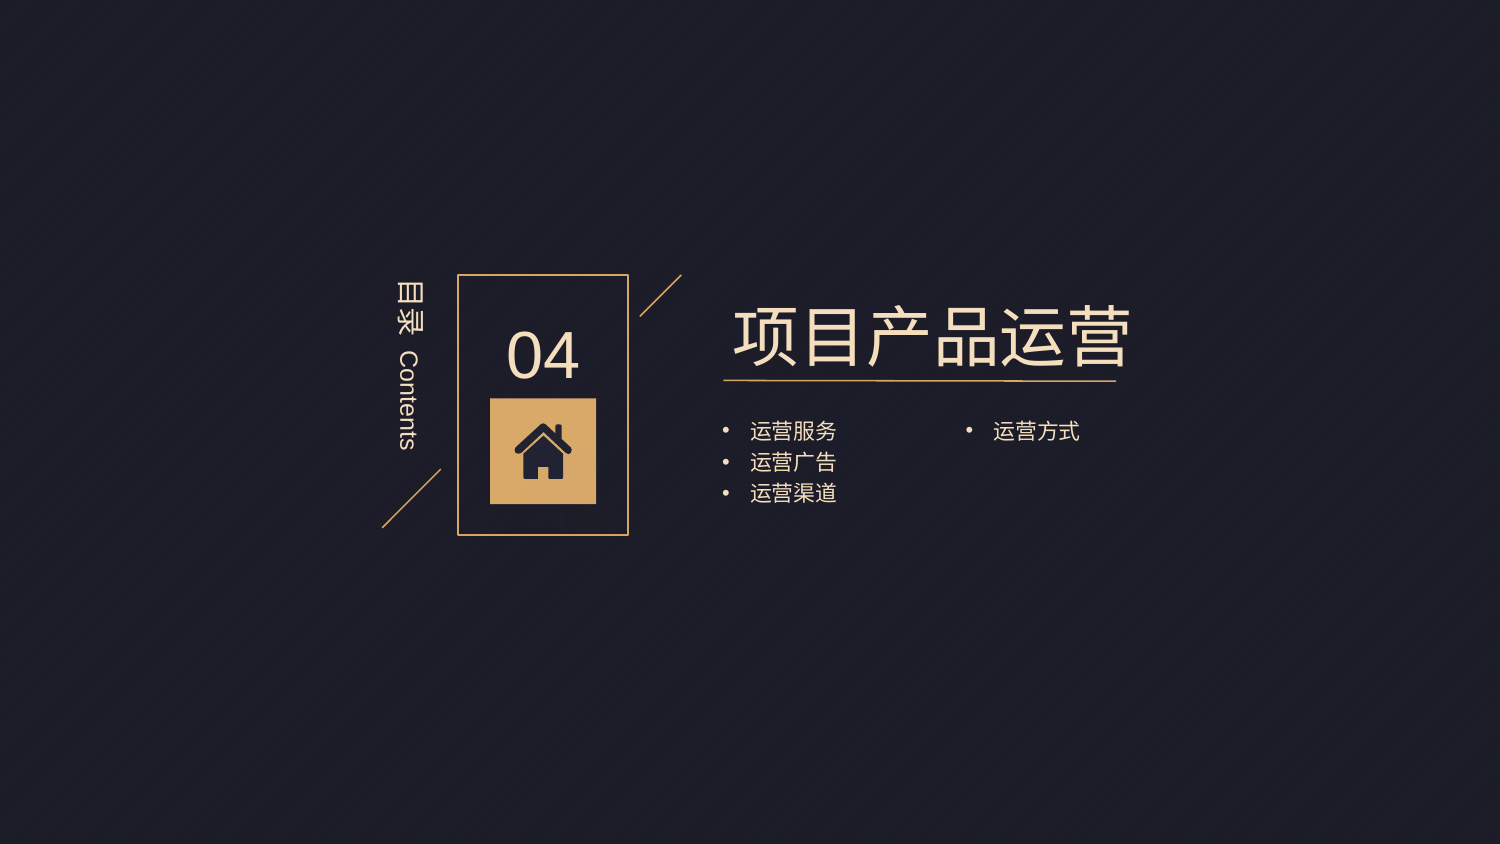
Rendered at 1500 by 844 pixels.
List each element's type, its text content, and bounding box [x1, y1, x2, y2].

text_box 项目产品运营 [714, 274, 1152, 379]
text_box 运营服务 运营广告 运营渠道 [707, 404, 939, 514]
text_box [456, 273, 630, 537]
text_box [488, 396, 598, 506]
text_box 运营方式 [950, 404, 1223, 451]
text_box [513, 422, 573, 480]
text_box 04 [496, 292, 591, 397]
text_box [381, 468, 442, 529]
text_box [639, 274, 682, 317]
text_box 目录 Contents [388, 267, 443, 469]
